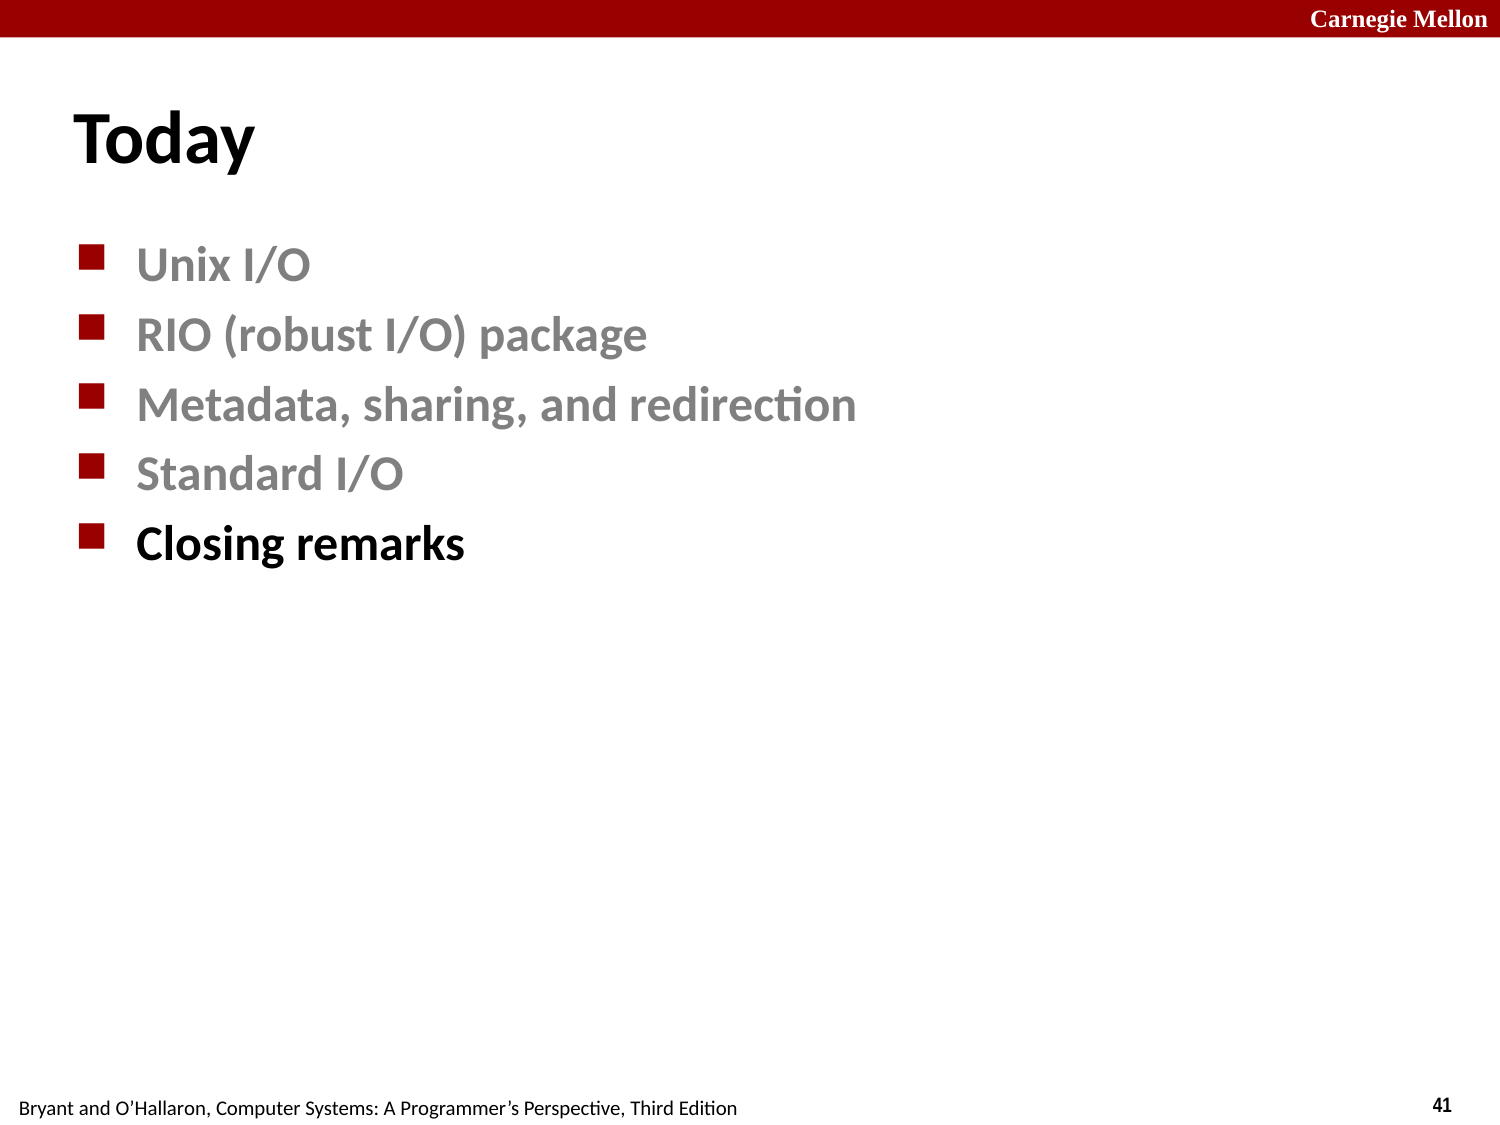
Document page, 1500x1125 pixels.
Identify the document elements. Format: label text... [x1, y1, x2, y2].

title Today [58, 71, 1305, 197]
list Unix I/O RIO (robust I/O) package Metadata, sharing, and redirection Standard I/O Closing remarks [64, 223, 1361, 1040]
